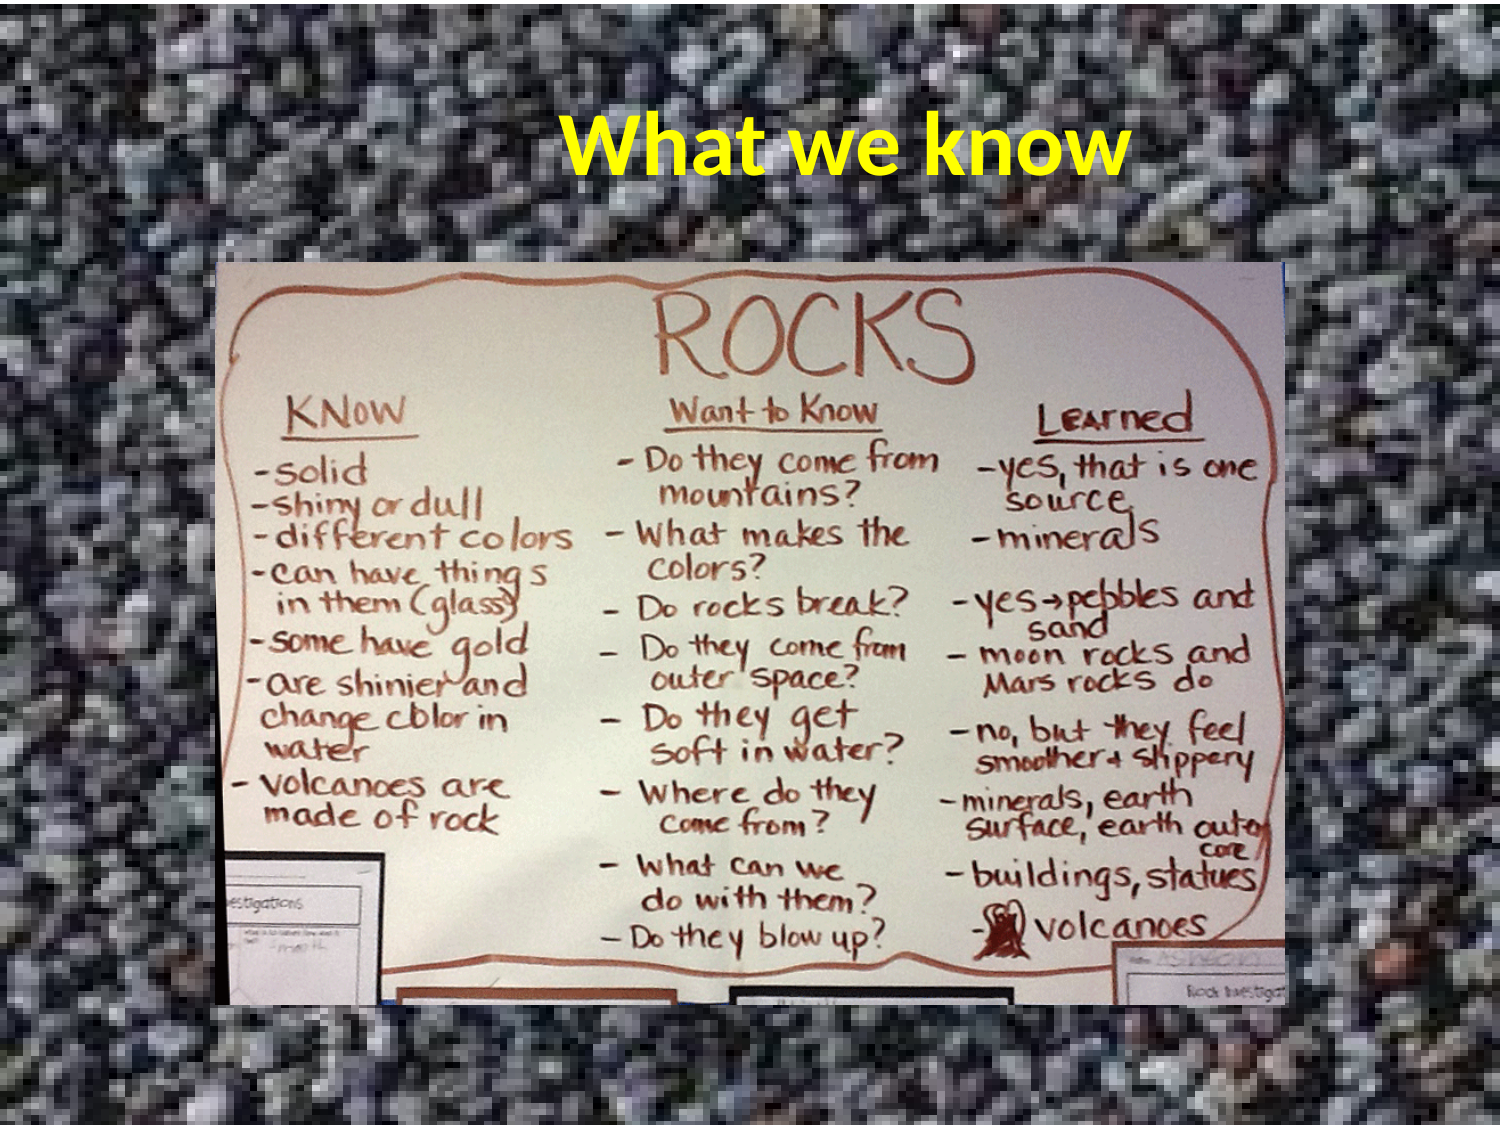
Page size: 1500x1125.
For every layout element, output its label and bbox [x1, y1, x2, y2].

list [215, 262, 1285, 1006]
picture [0, 4, 1500, 1125]
